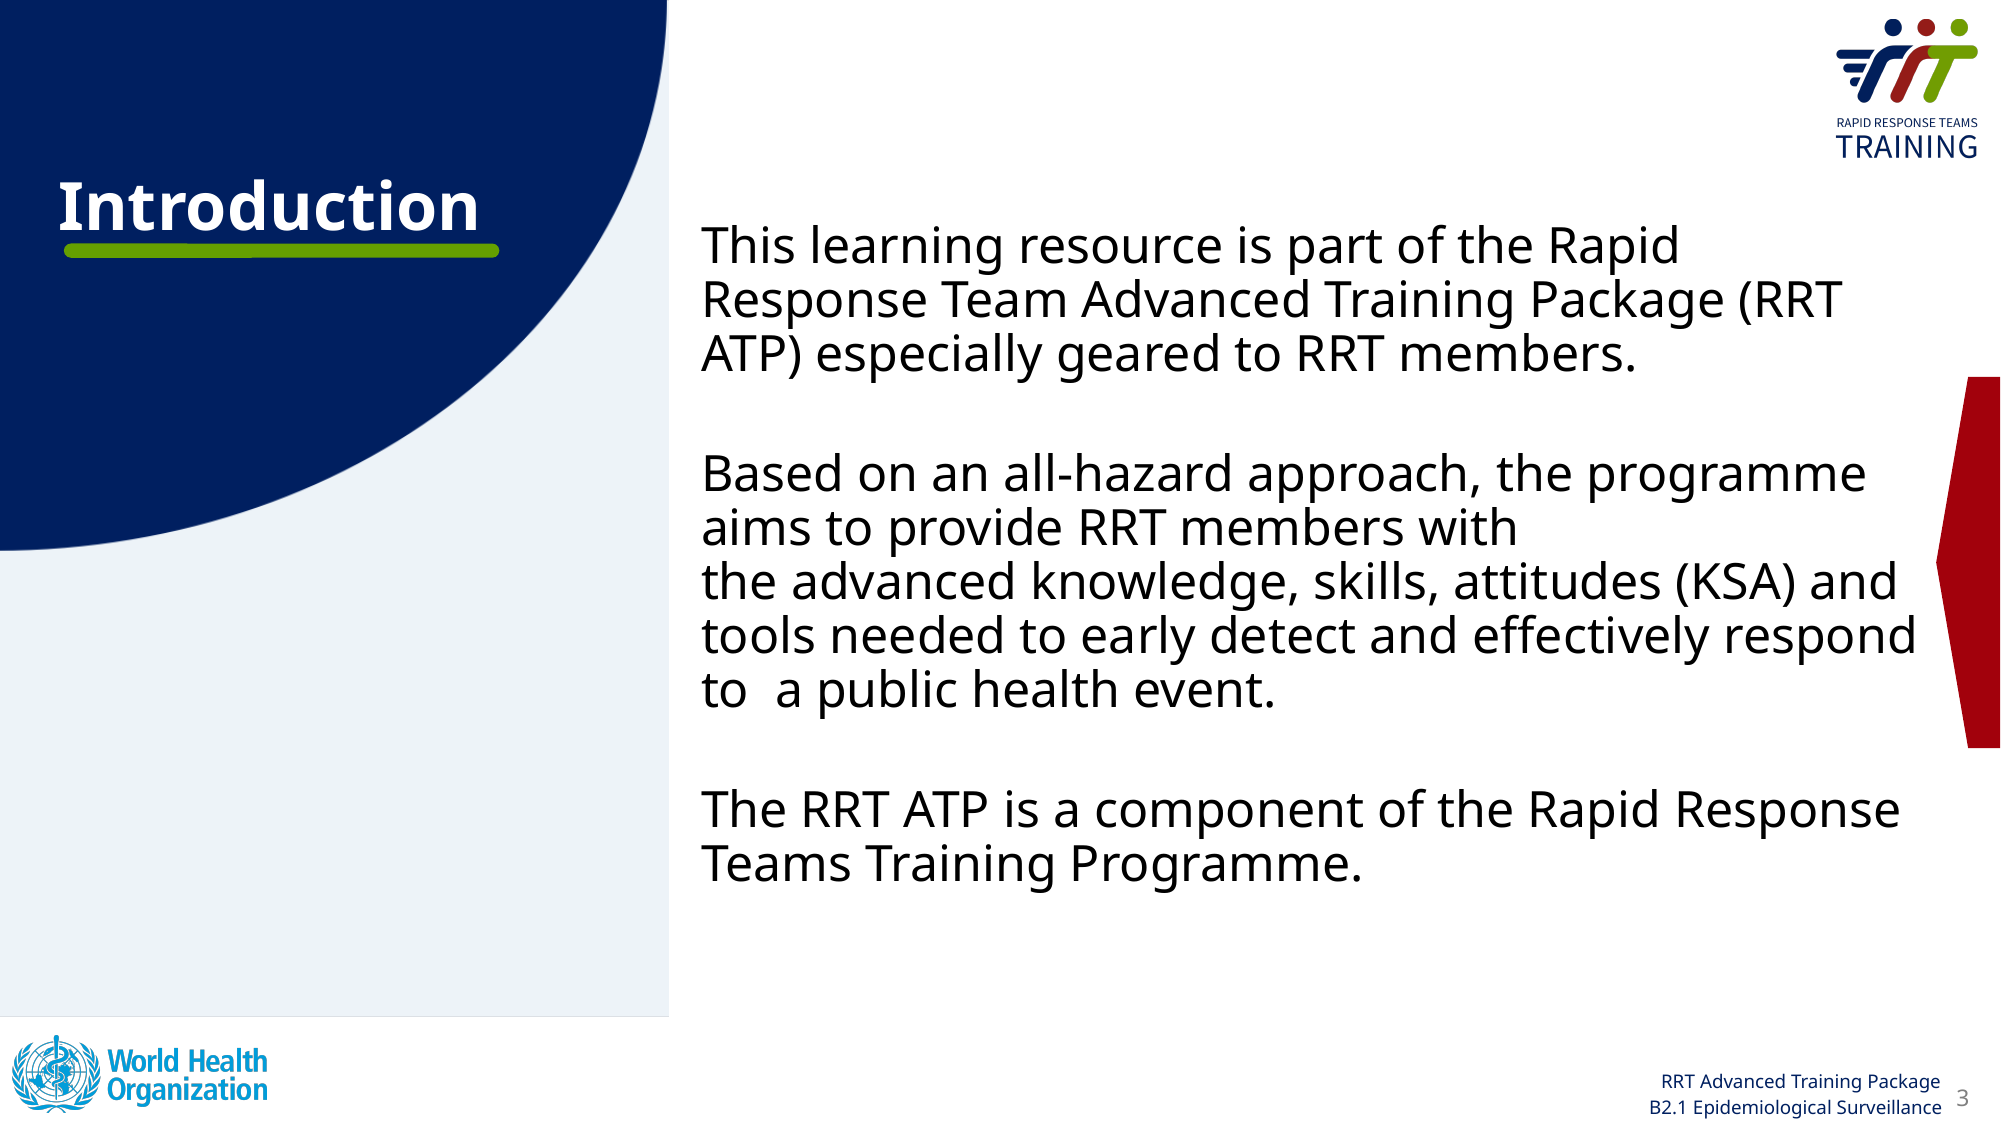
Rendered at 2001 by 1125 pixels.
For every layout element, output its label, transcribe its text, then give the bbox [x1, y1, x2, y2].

picture [58, 1050, 64, 1058]
title Introduction [57, 172, 595, 412]
picture [0, 0, 669, 1018]
picture [12, 1083, 48, 1113]
picture [12, 1035, 267, 1113]
picture [1835, 19, 1978, 167]
list This learning resource is part of the Rapid Response Team Advanced Training Package (RRT ATP) especially geared to RRT members. Based on an all-hazard approach, the programme aims to provide RRT members with the advanced knowledge, skills, attitudes (KSA) and tools needed to early detect and effectively respond to a public health event. The RRT ATP is a component of the Rapid Response Teams Training Programme. [700, 219, 1937, 1049]
